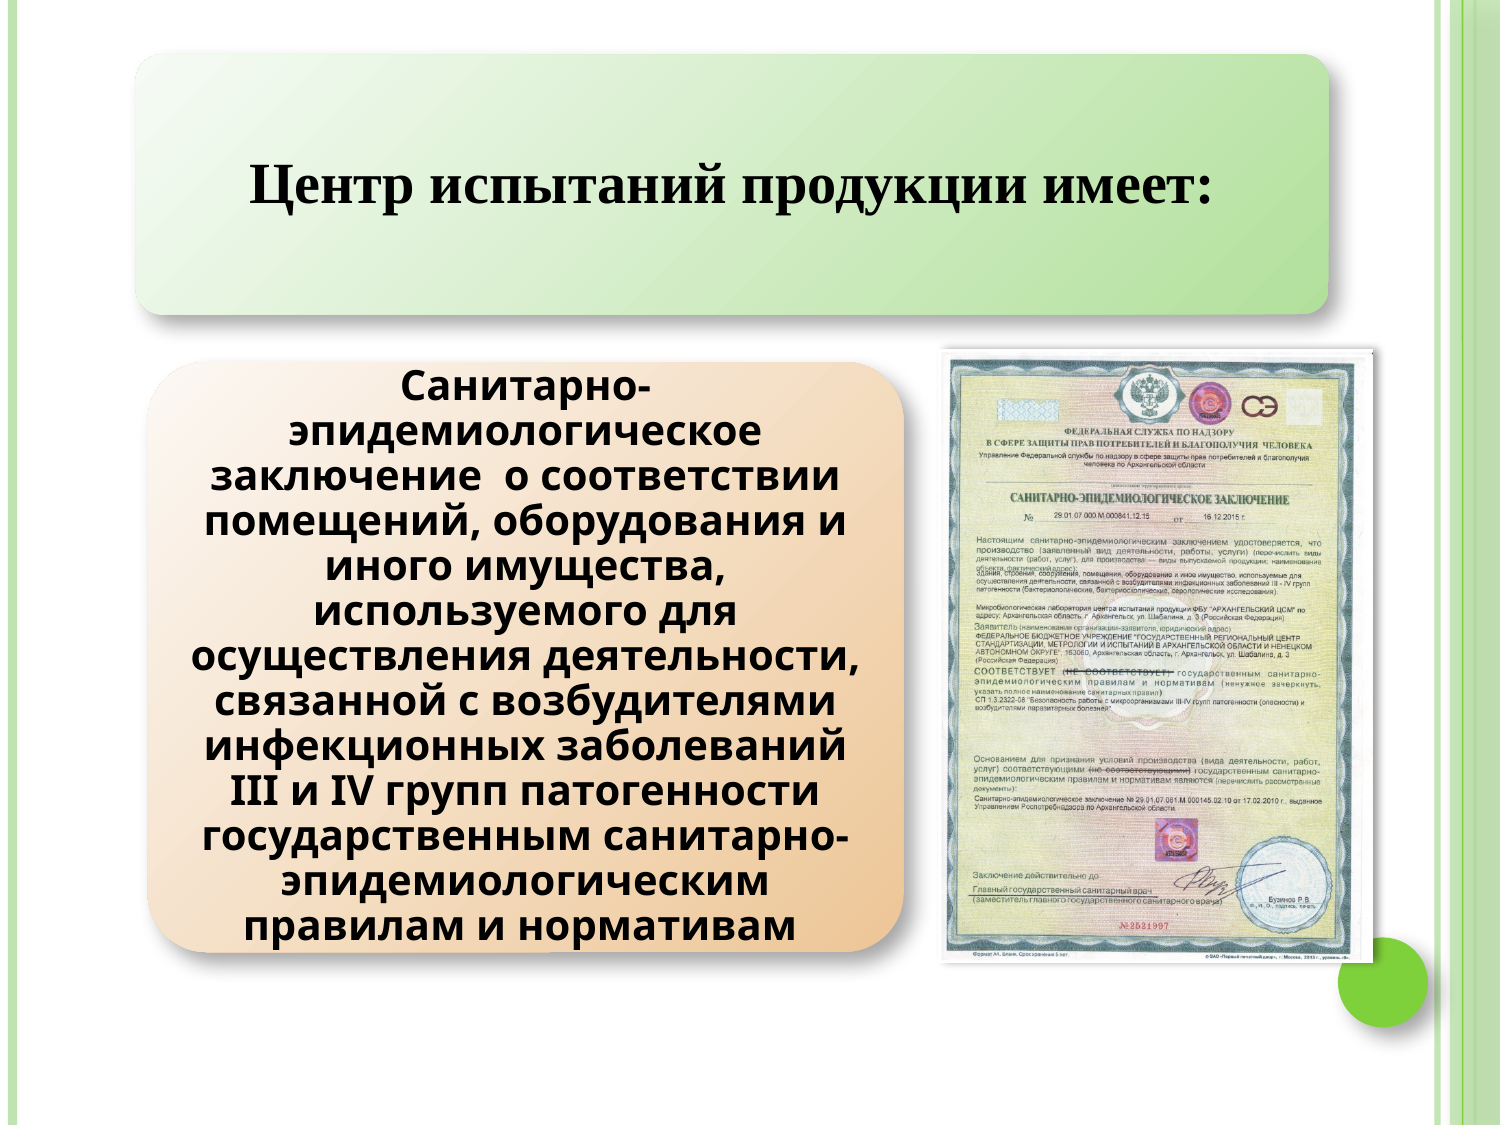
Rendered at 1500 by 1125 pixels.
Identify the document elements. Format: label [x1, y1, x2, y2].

list [147, 361, 904, 953]
picture [938, 349, 1373, 963]
text_box [135, 54, 1329, 315]
